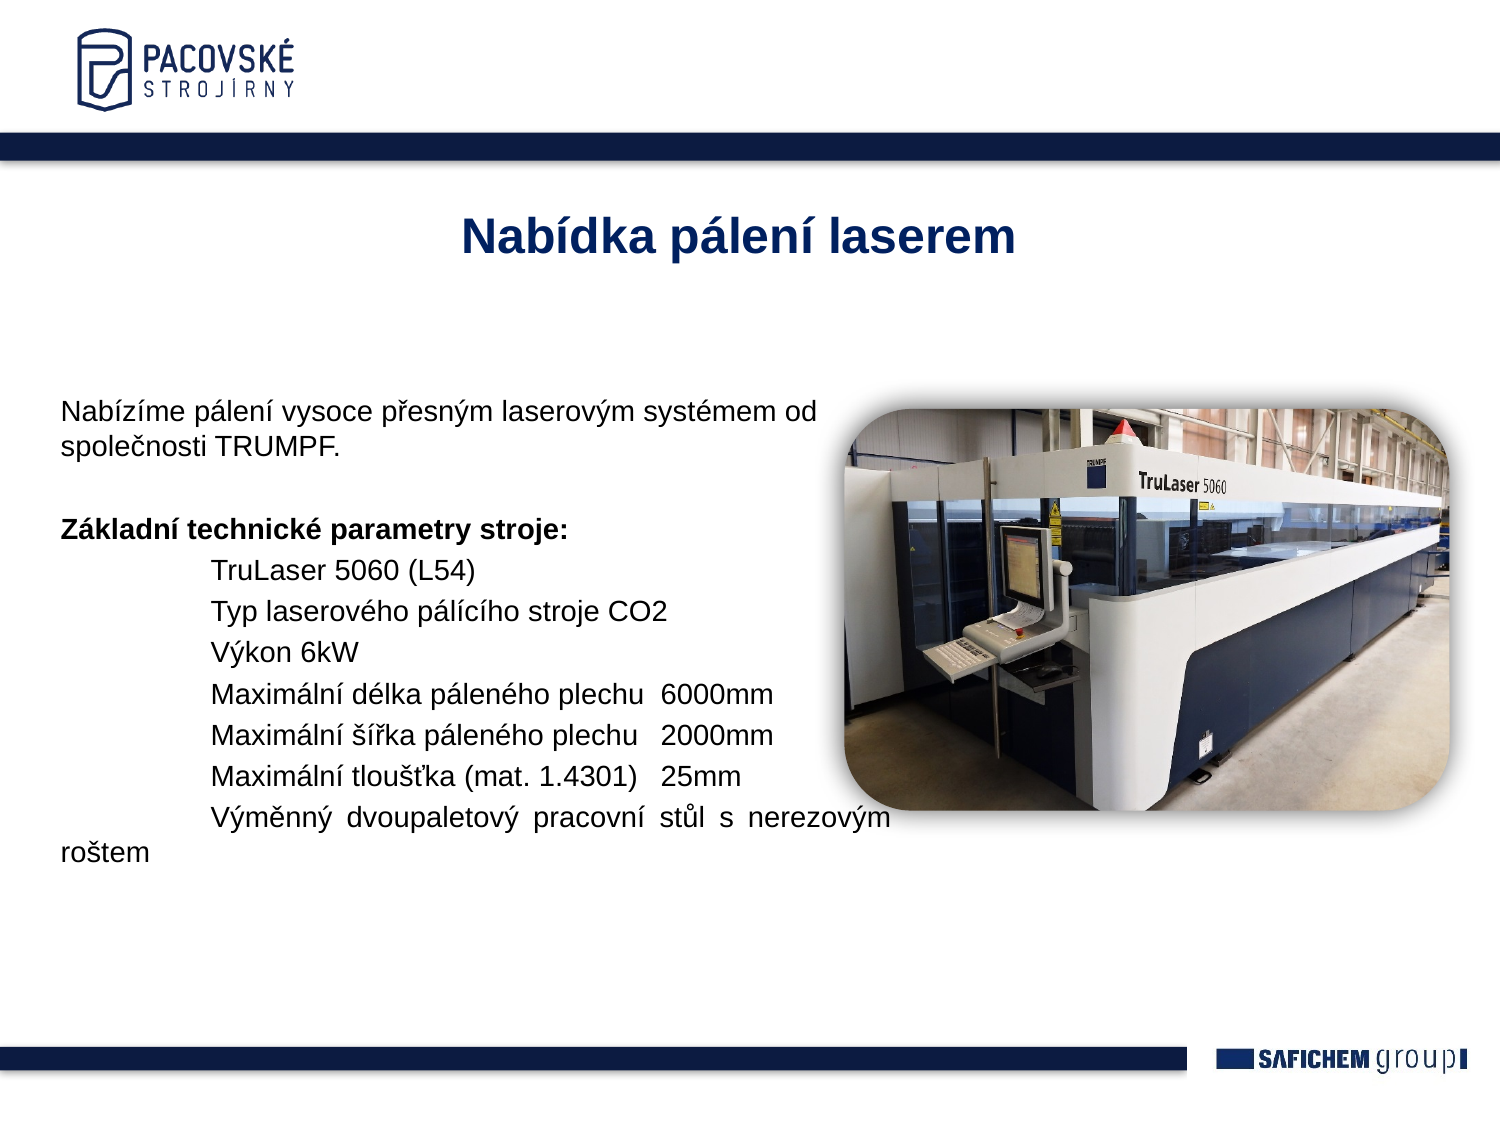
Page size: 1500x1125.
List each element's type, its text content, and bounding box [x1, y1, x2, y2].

picture [41, 0, 323, 147]
text_box Nabízíme pálení vysoce přesným laserovým systémem od společnosti TRUMPF. Základní technické parametry stroje: TruLaser 5060 (L54) Typ laserového pálícího stroje CO2 Výkon 6kW Maximální délka páleného plechu 6000mm Maximální šířka páleného plechu 2000mm Maximální tloušťka (mat. 1.4301) 25mm Výměnný dvoupaletový pracovní stůl s nerezovým roštem [27, 385, 907, 1125]
picture [844, 408, 1450, 811]
picture [1187, 1023, 1500, 1099]
text_box Nabídka pálení laserem [29, 196, 1450, 271]
